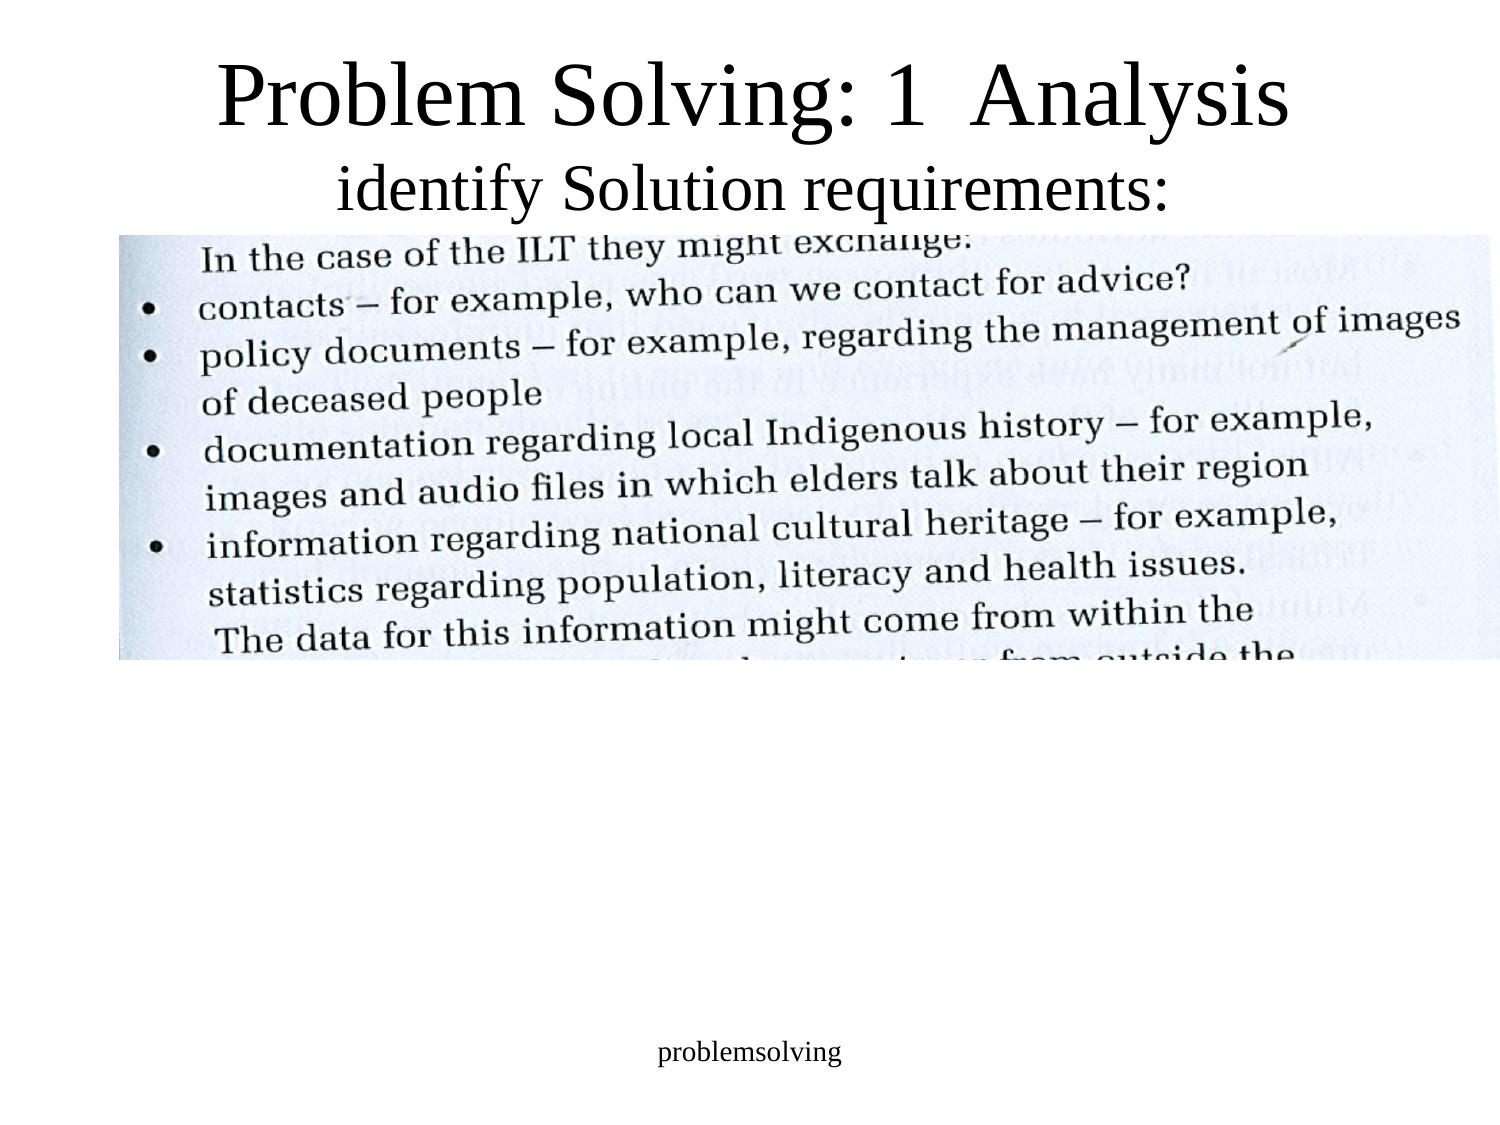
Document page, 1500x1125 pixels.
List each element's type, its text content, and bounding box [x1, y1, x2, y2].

footer problemsolving [512, 1024, 988, 1101]
title Problem Solving: 1 Analysis identify Solution requirements: [116, 34, 1393, 223]
picture [117, 234, 1500, 660]
